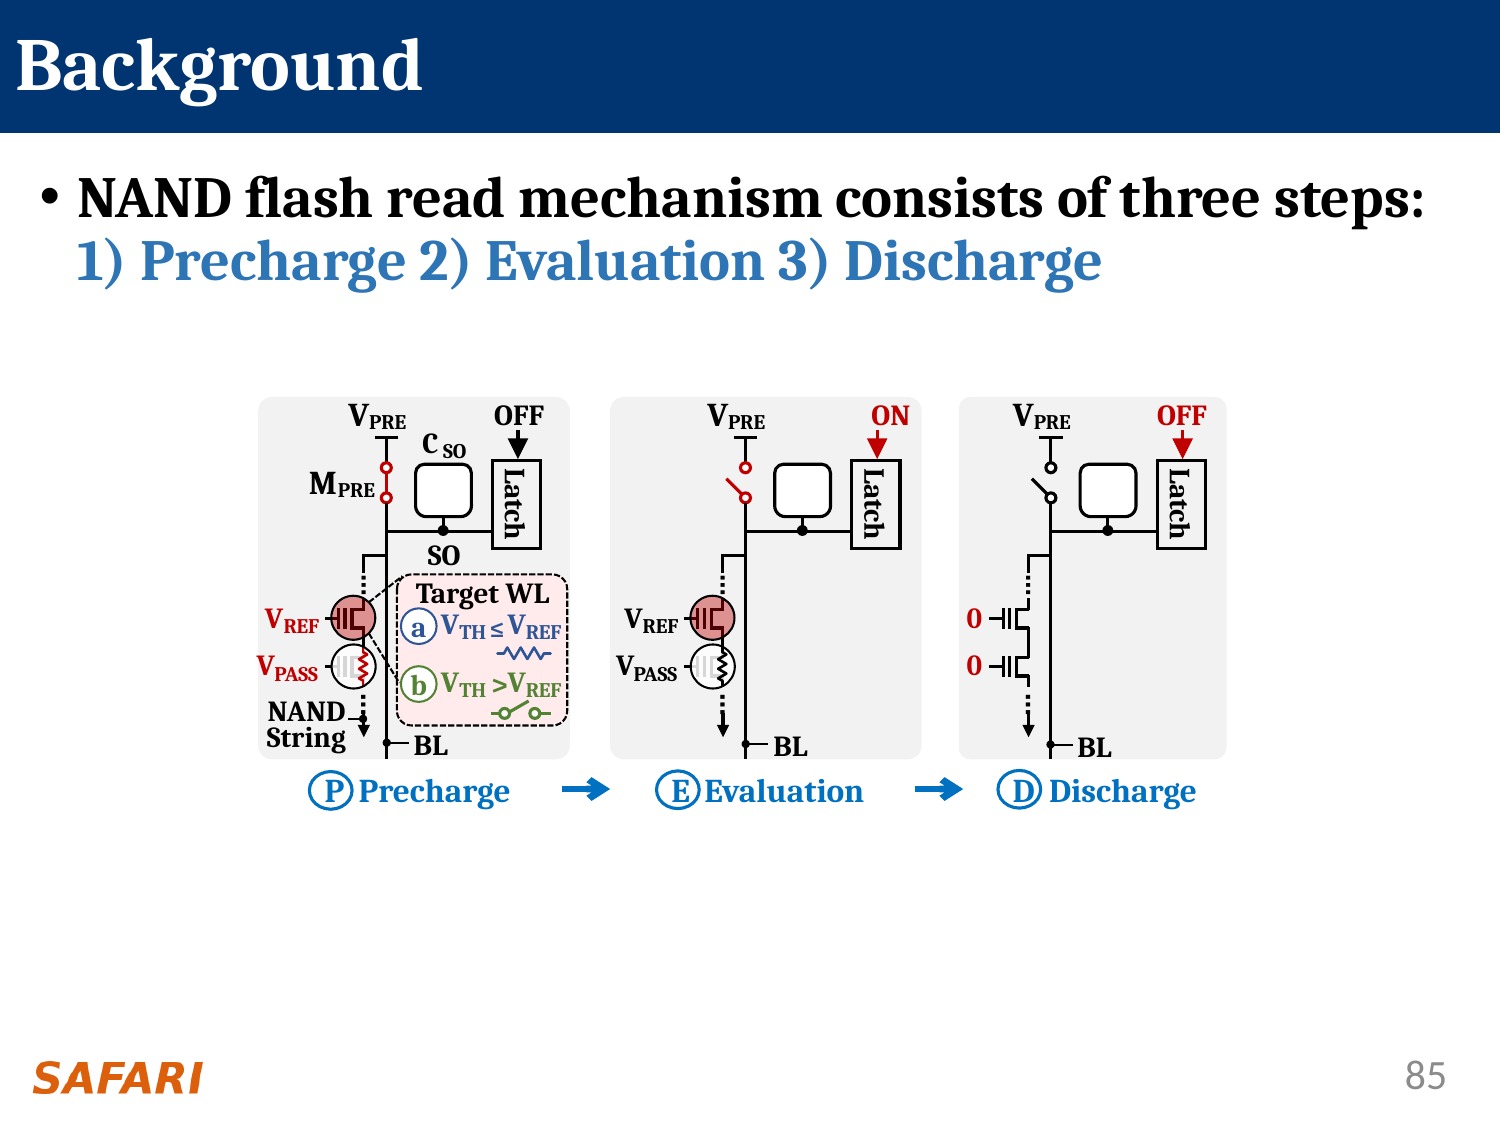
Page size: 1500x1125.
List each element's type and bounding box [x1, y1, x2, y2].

text_box [235, 388, 1258, 810]
list [24, 159, 1476, 1043]
picture [31, 1052, 209, 1104]
title [0, 0, 1500, 133]
